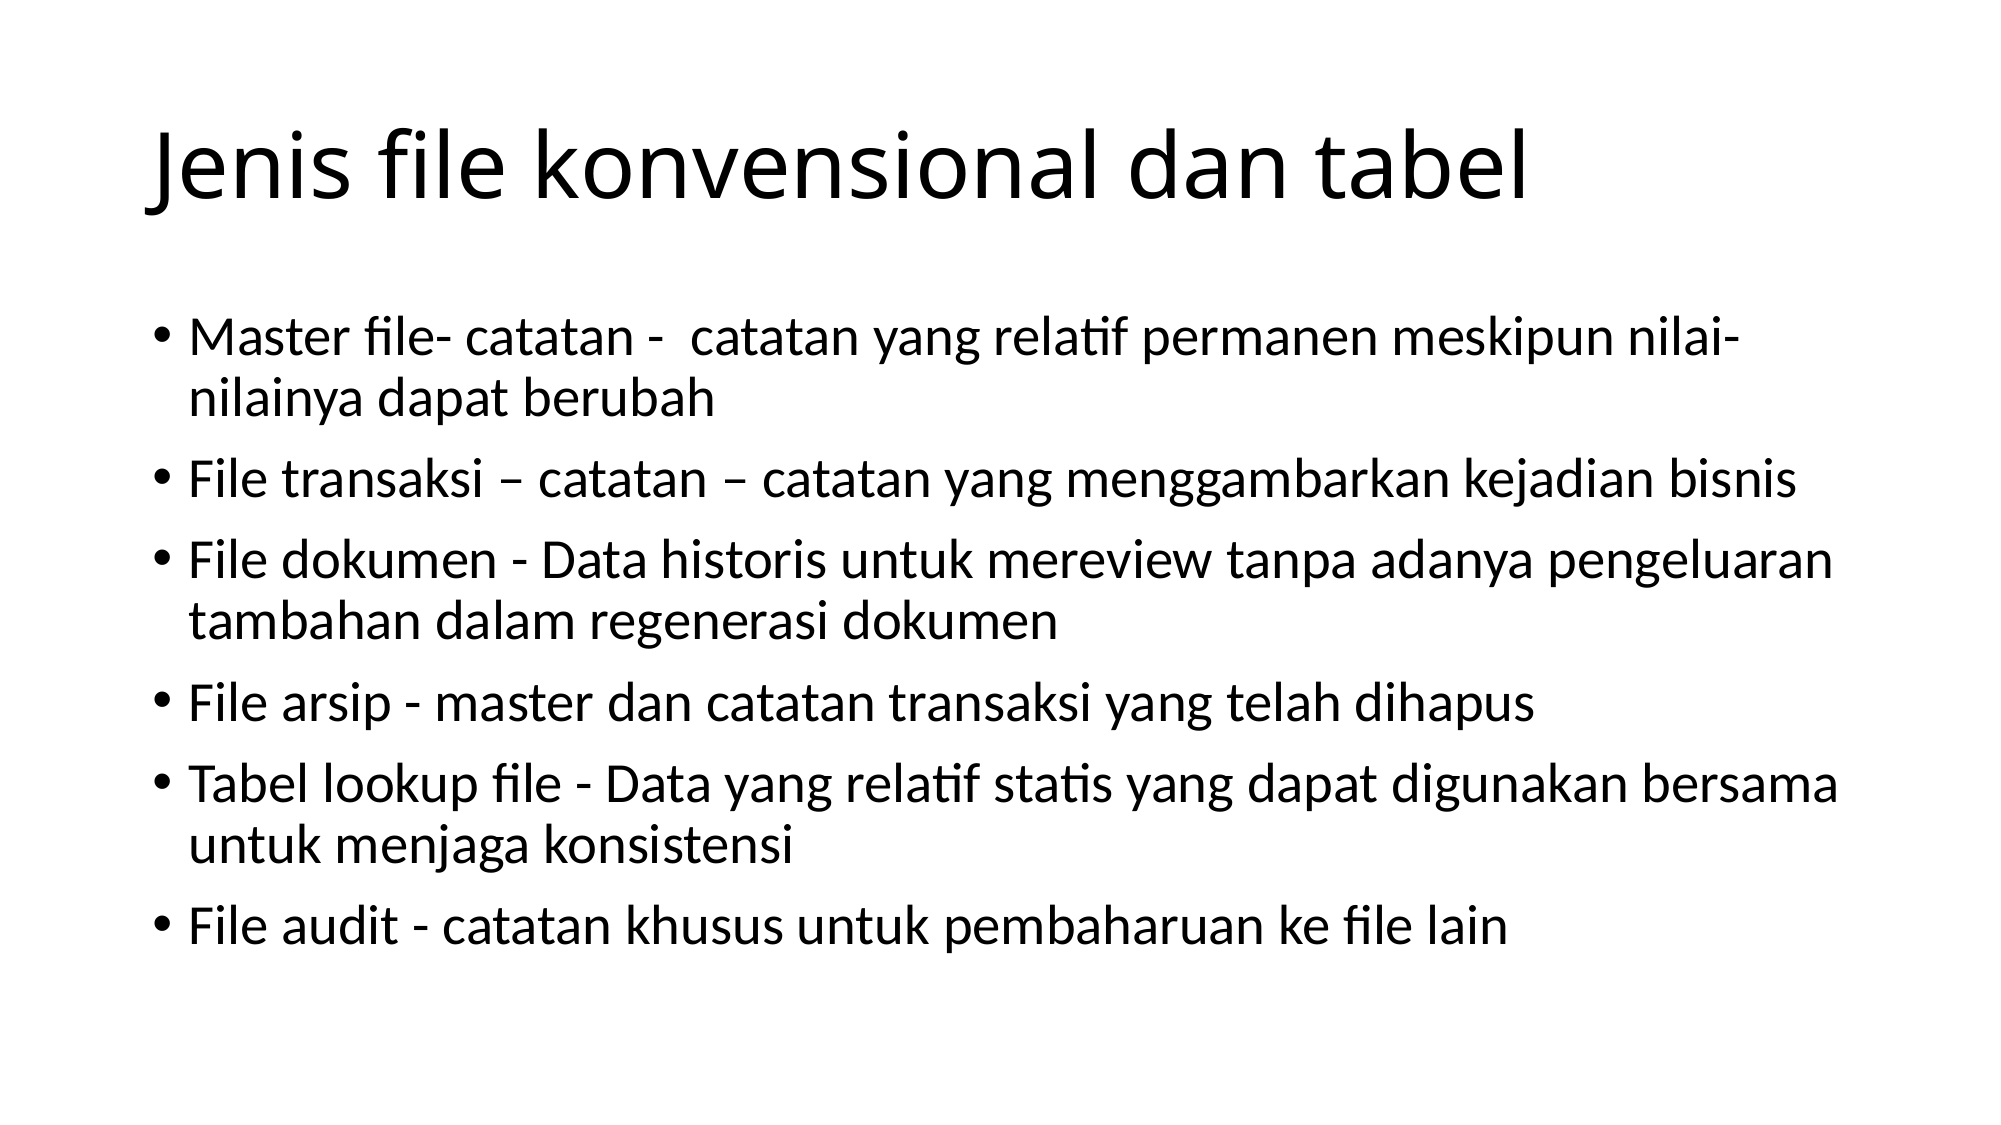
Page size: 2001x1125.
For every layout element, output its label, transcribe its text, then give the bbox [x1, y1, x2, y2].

list Master file- catatan - catatan yang relatif permanen meskipun nilai-nilainya dapat berubah File transaksi – catatan – catatan yang menggambarkan kejadian bisnis File dokumen - Data historis untuk mereview tanpa adanya pengeluaran tambahan dalam regenerasi dokumen File arsip - master dan catatan transaksi yang telah dihapus Tabel lookup file - Data yang relatif statis yang dapat digunakan bersama untuk menjaga konsistensi File audit - catatan khusus untuk pembaharuan ke file lain [137, 299, 1863, 1014]
title Jenis file konvensional dan tabel [137, 59, 1863, 278]
